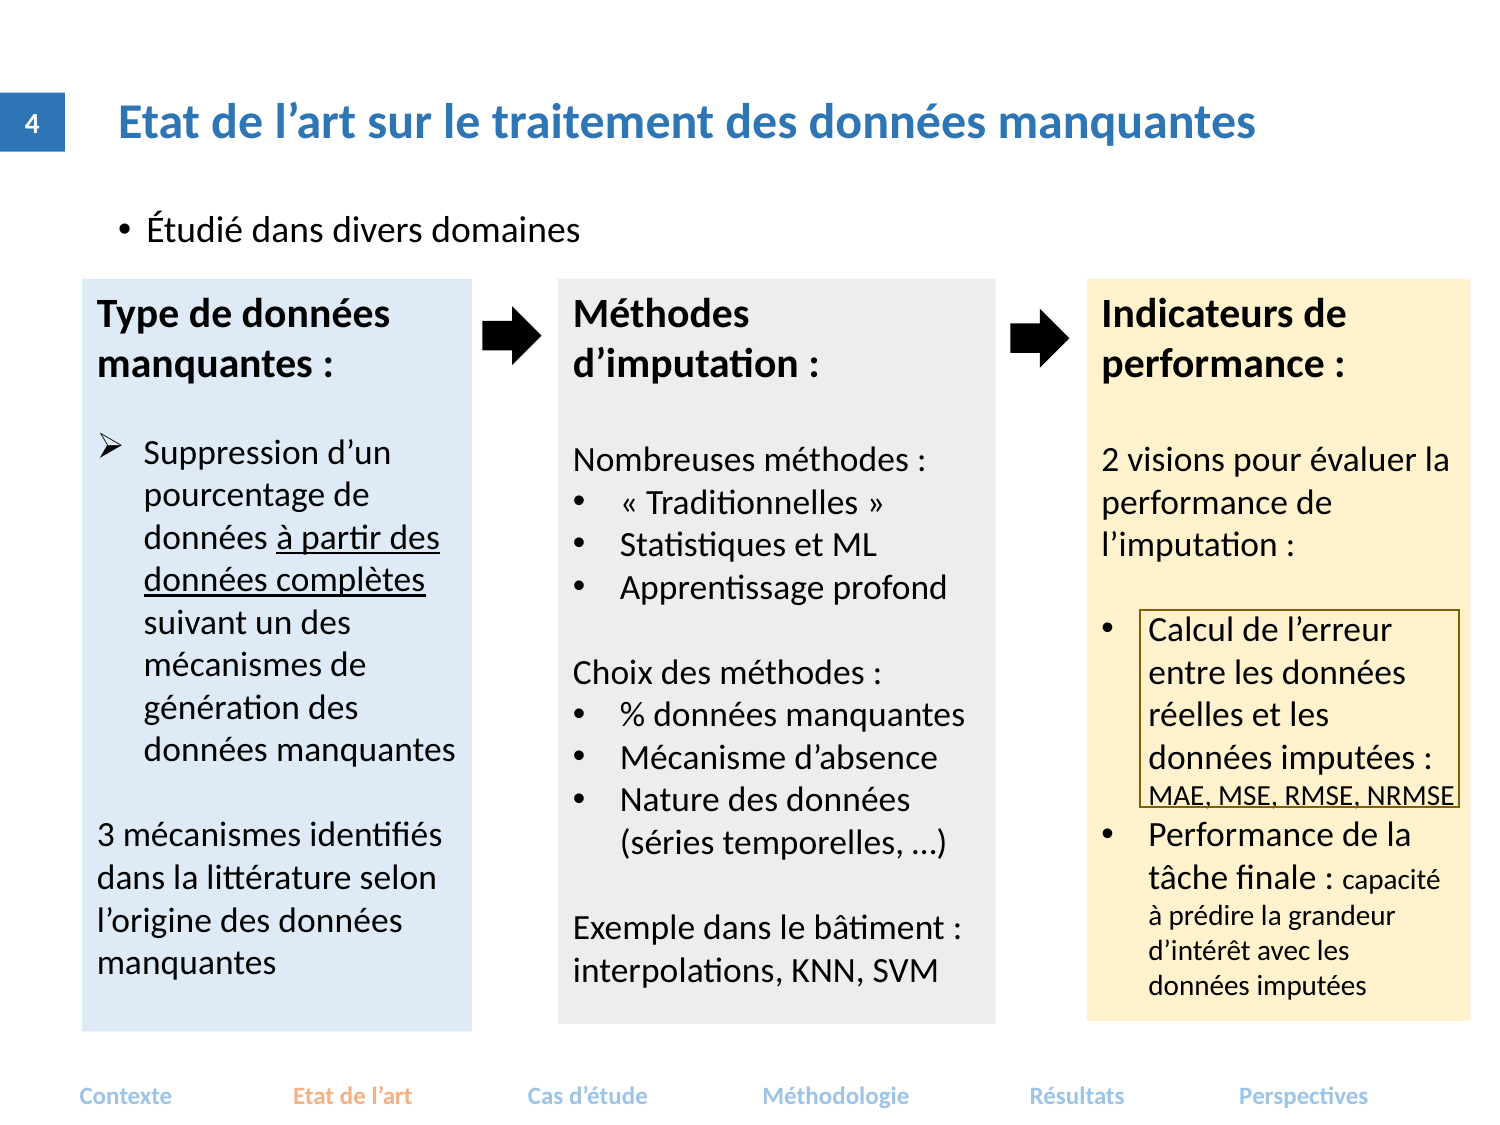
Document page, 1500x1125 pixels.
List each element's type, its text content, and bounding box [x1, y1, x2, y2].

text_box Contexte Etat de l’art Cas d’étude Méthodologie Résultats Perspectives [64, 1072, 1436, 1117]
title Etat de l’art sur le traitement des données manquantes [103, 59, 1397, 185]
text_box Type de données manquantes : Suppression d’un pourcentage de données à partir des données complètes suivant un des mécanismes de génération des données manquantes 3 mécanismes identifiés dans la littérature selon l’origine des données manquantes [82, 278, 472, 1032]
list Étudié dans divers domaines [103, 202, 1397, 1072]
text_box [1010, 278, 1471, 1029]
slide_number 4 [0, 92, 65, 152]
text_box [482, 278, 996, 1047]
